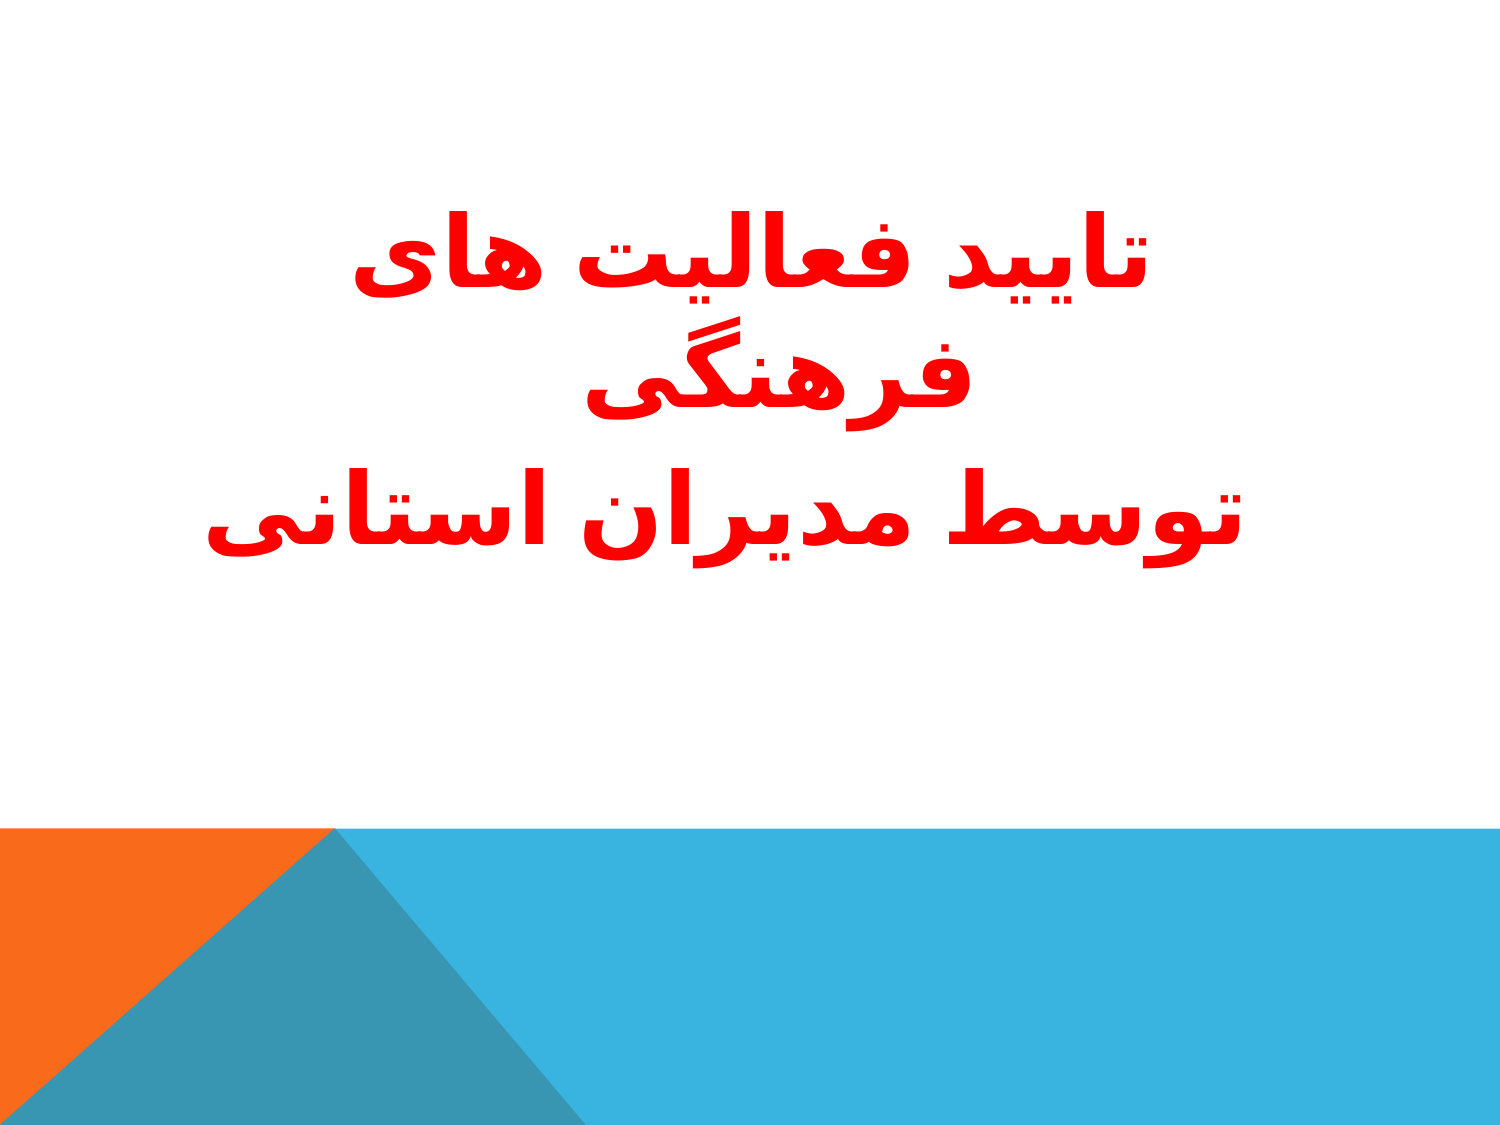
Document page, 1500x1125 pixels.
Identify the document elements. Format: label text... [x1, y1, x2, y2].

list تایید فعالیت های فرهنگی توسط مدیران استانی [135, 180, 1369, 768]
